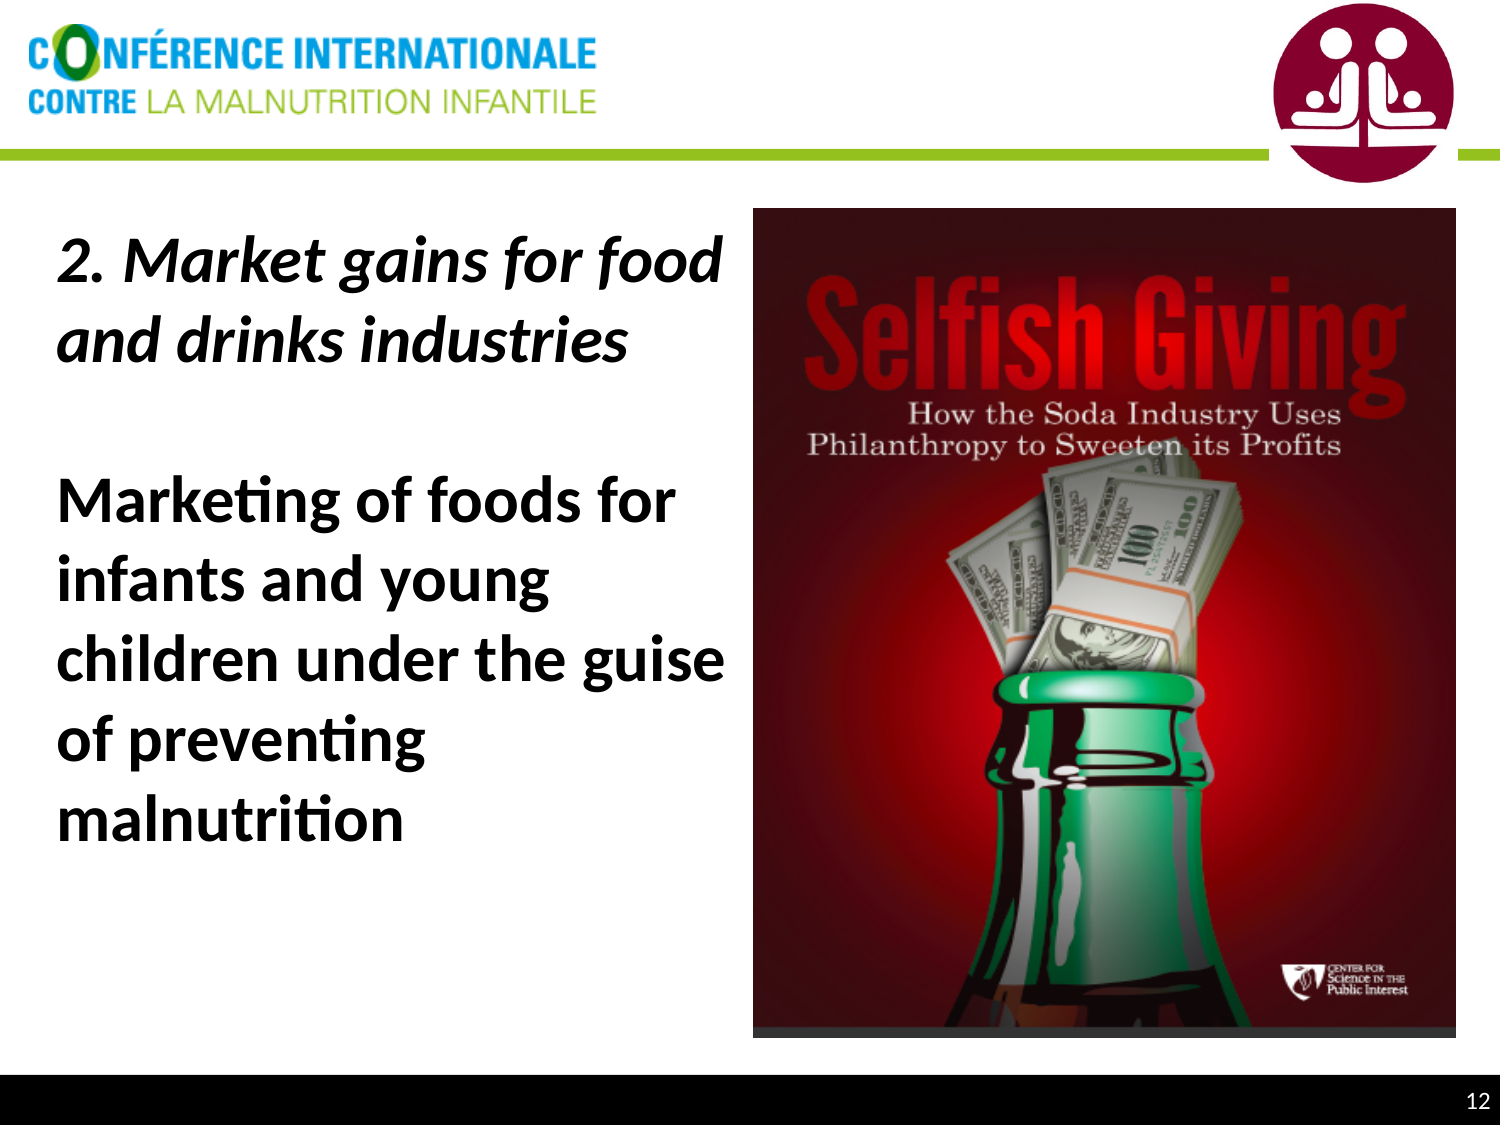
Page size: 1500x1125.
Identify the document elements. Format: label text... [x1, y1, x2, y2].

slide_number 12 [1156, 1069, 1500, 1125]
text_box 2. Market gains for food and drinks industries Marketing of foods for infants and young children under the guise of preventing malnutrition [41, 208, 369, 863]
text_box [1463, 147, 1500, 163]
picture [29, 24, 597, 115]
text_box [0, 147, 1264, 163]
picture [1269, 0, 1458, 186]
text_box [0, 1073, 1156, 1125]
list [371, 207, 1500, 1039]
